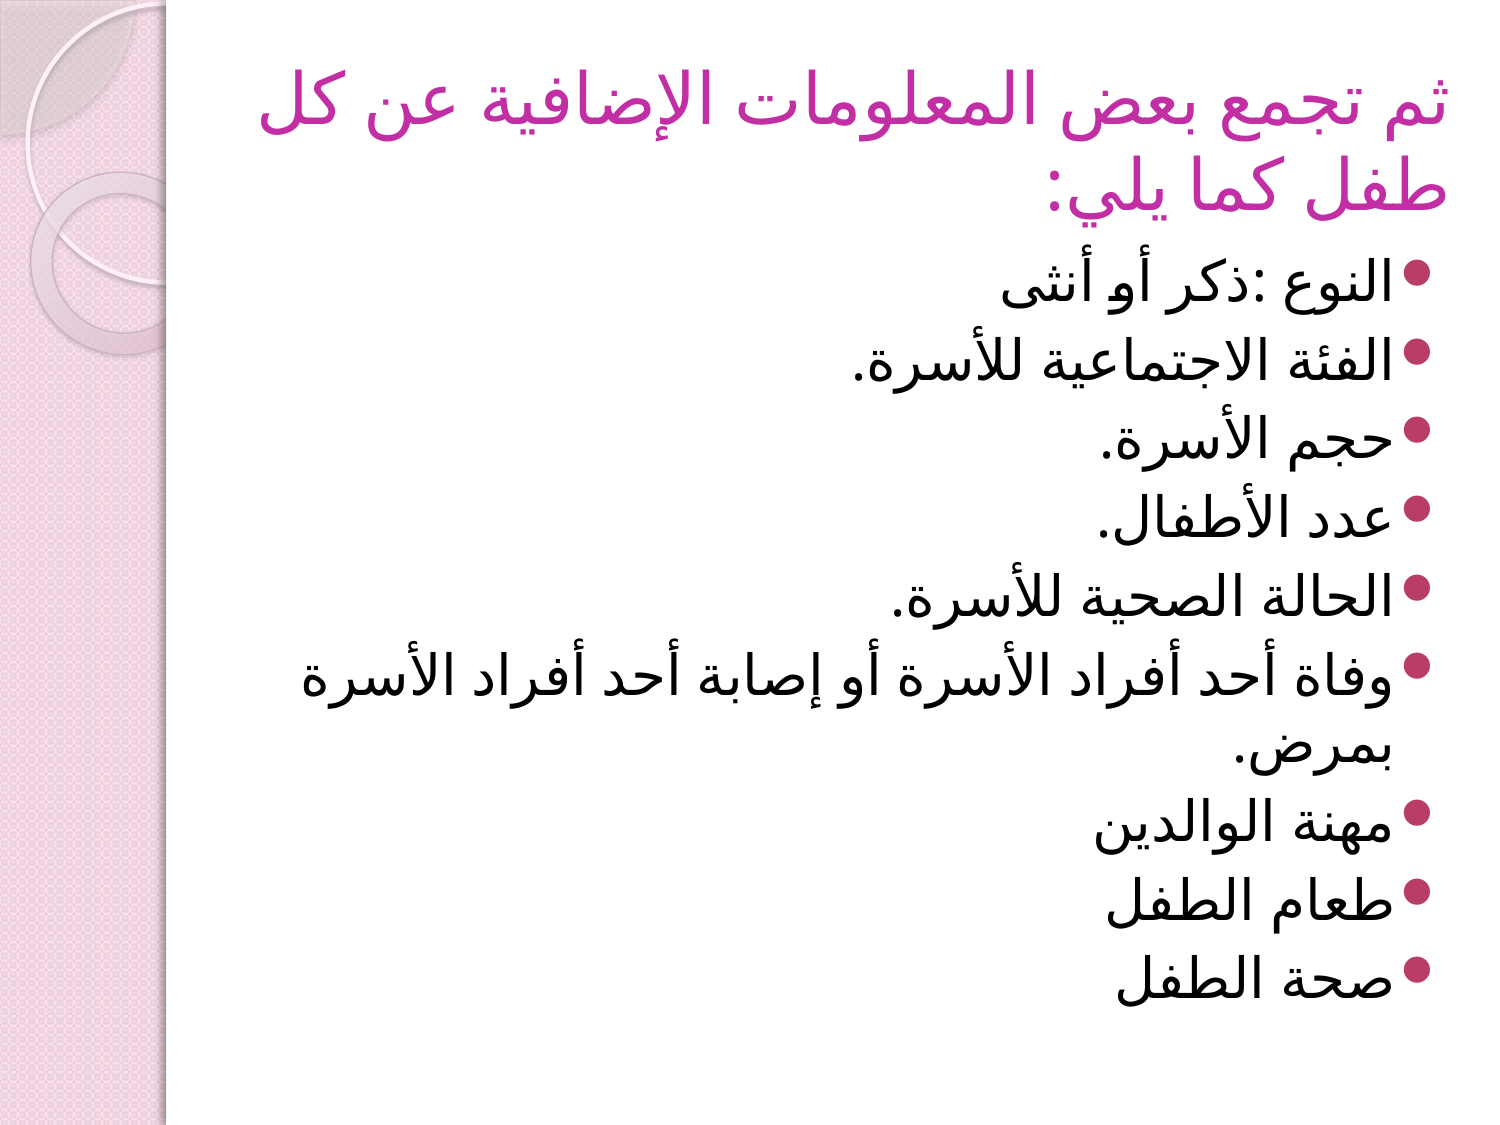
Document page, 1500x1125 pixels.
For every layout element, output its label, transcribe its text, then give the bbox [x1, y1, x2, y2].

list النوع :ذكر أو أنثى الفئة الاجتماعية للأسرة. حجم الأسرة. عدد الأطفال. الحالة الصحية للأسرة. وفاة أحد أفراد الأسرة أو إصابة أحد أفراد الأسرة بمرض. مهنة الوالدين طعام الطفل صحة الطفل [235, 237, 1466, 1025]
title ثم تجمع بعض المعلومات الإضافية عن كل طفل كما يلي: [235, 45, 1466, 233]
